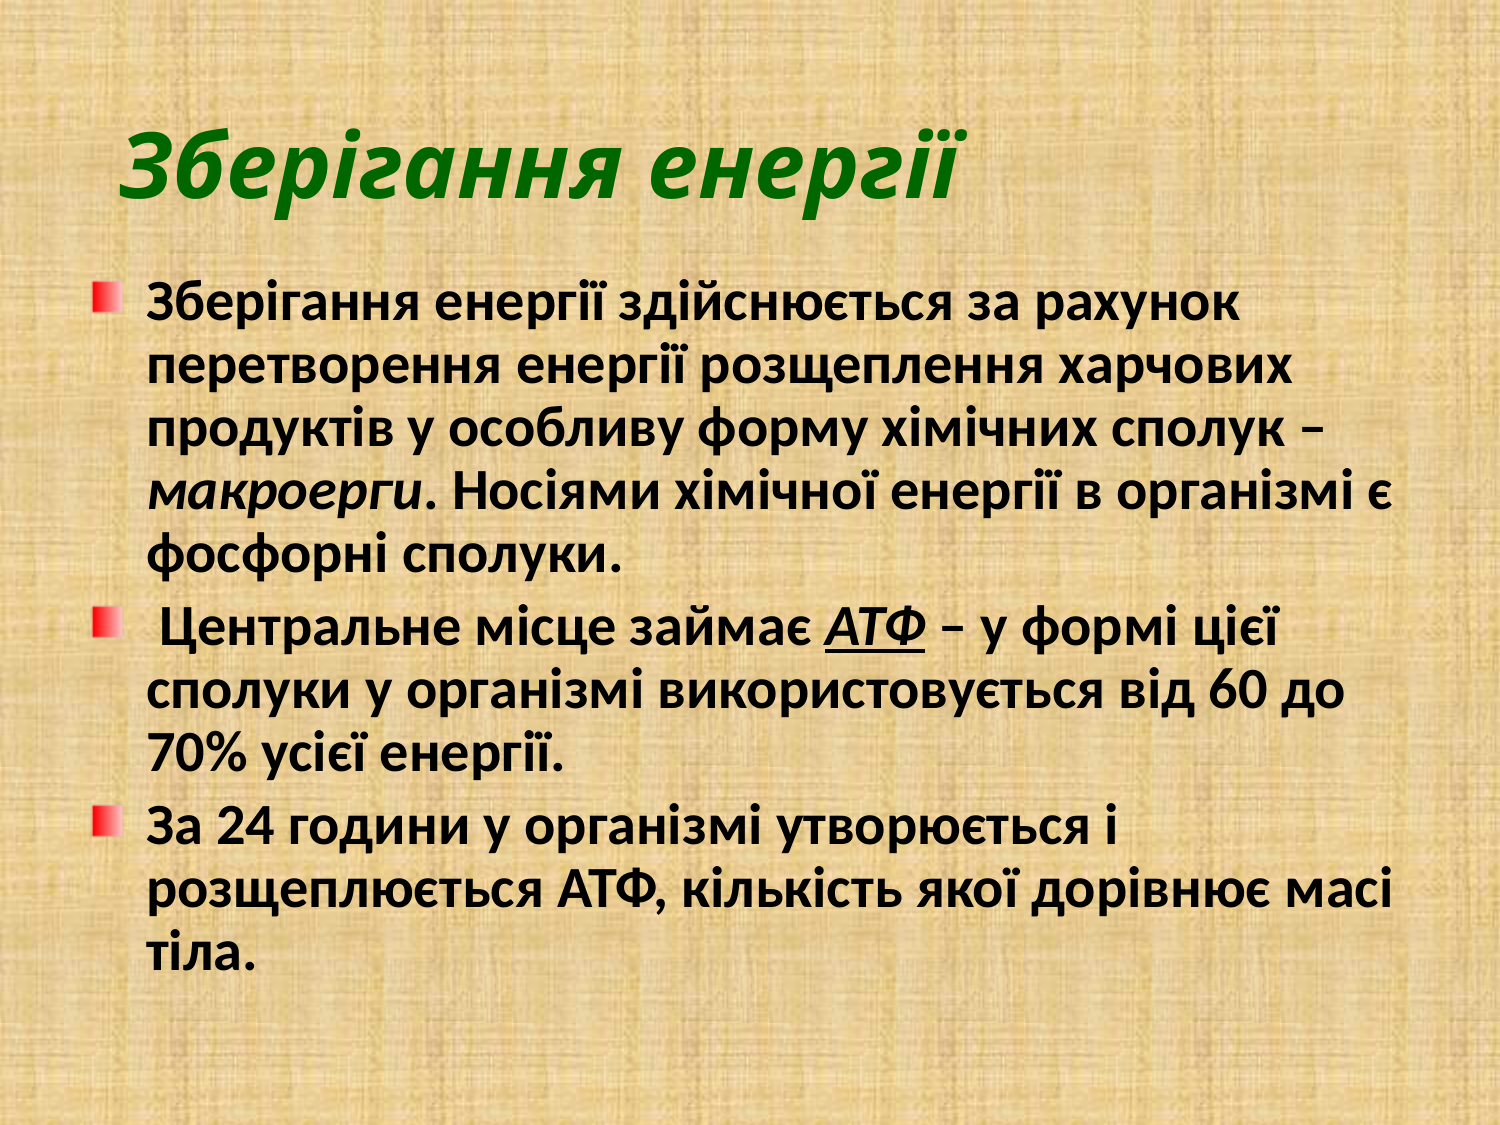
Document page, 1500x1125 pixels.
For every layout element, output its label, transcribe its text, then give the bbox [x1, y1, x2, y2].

title Зберігання енергії [102, 59, 1398, 262]
picture [0, 0, 1500, 1125]
list Зберігання енергії здійснюється за рахунок перетворення енергії розщеплення харчових продуктів у особливу форму хімічних сполук – макроерги. Носіями хімічної енергії в організмі є фосфорні сполуки. Центральне місце займає АТФ – у формі цієї сполуки у організмі використовується від 60 до 70% усієї енергії. За 24 години у організмі утворюється і розщеплюється АТФ, кількість якої дорівнює масі тіла. [74, 262, 1426, 1091]
